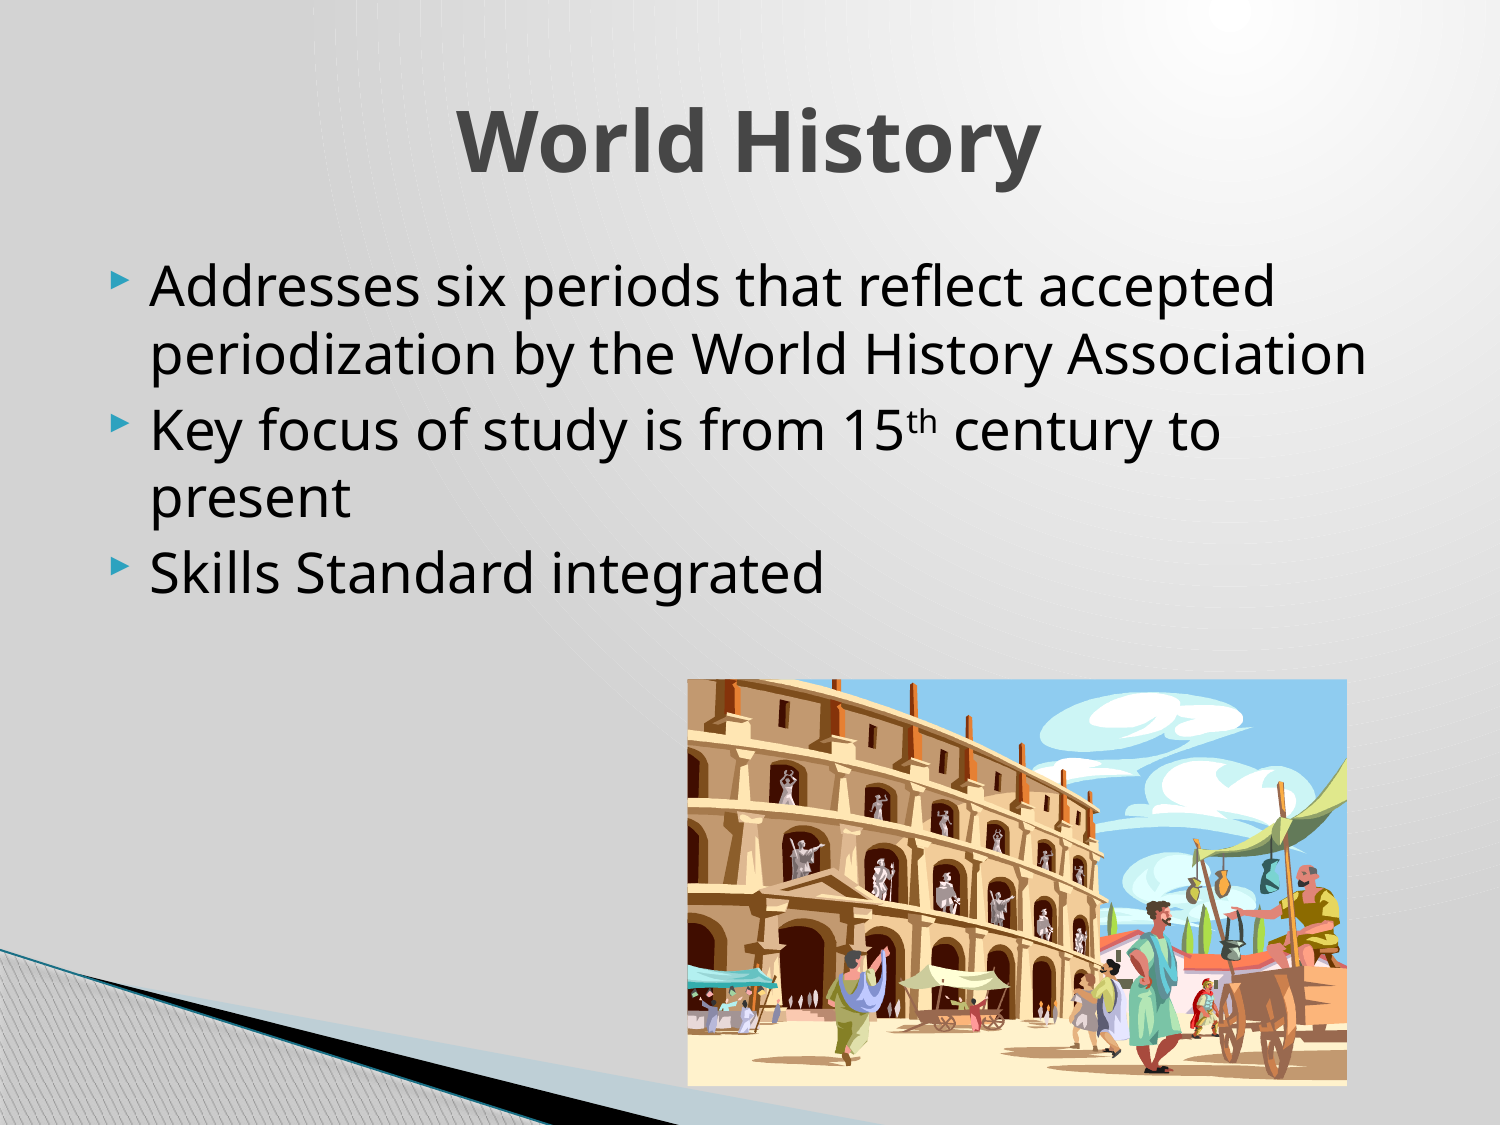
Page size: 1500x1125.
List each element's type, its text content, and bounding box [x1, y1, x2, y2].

picture [687, 674, 1353, 1091]
list Addresses six periods that reflect accepted periodization by the World History Association Key focus of study is from 15th century to present Skills Standard integrated [75, 243, 1425, 986]
title World History [75, 45, 1425, 233]
